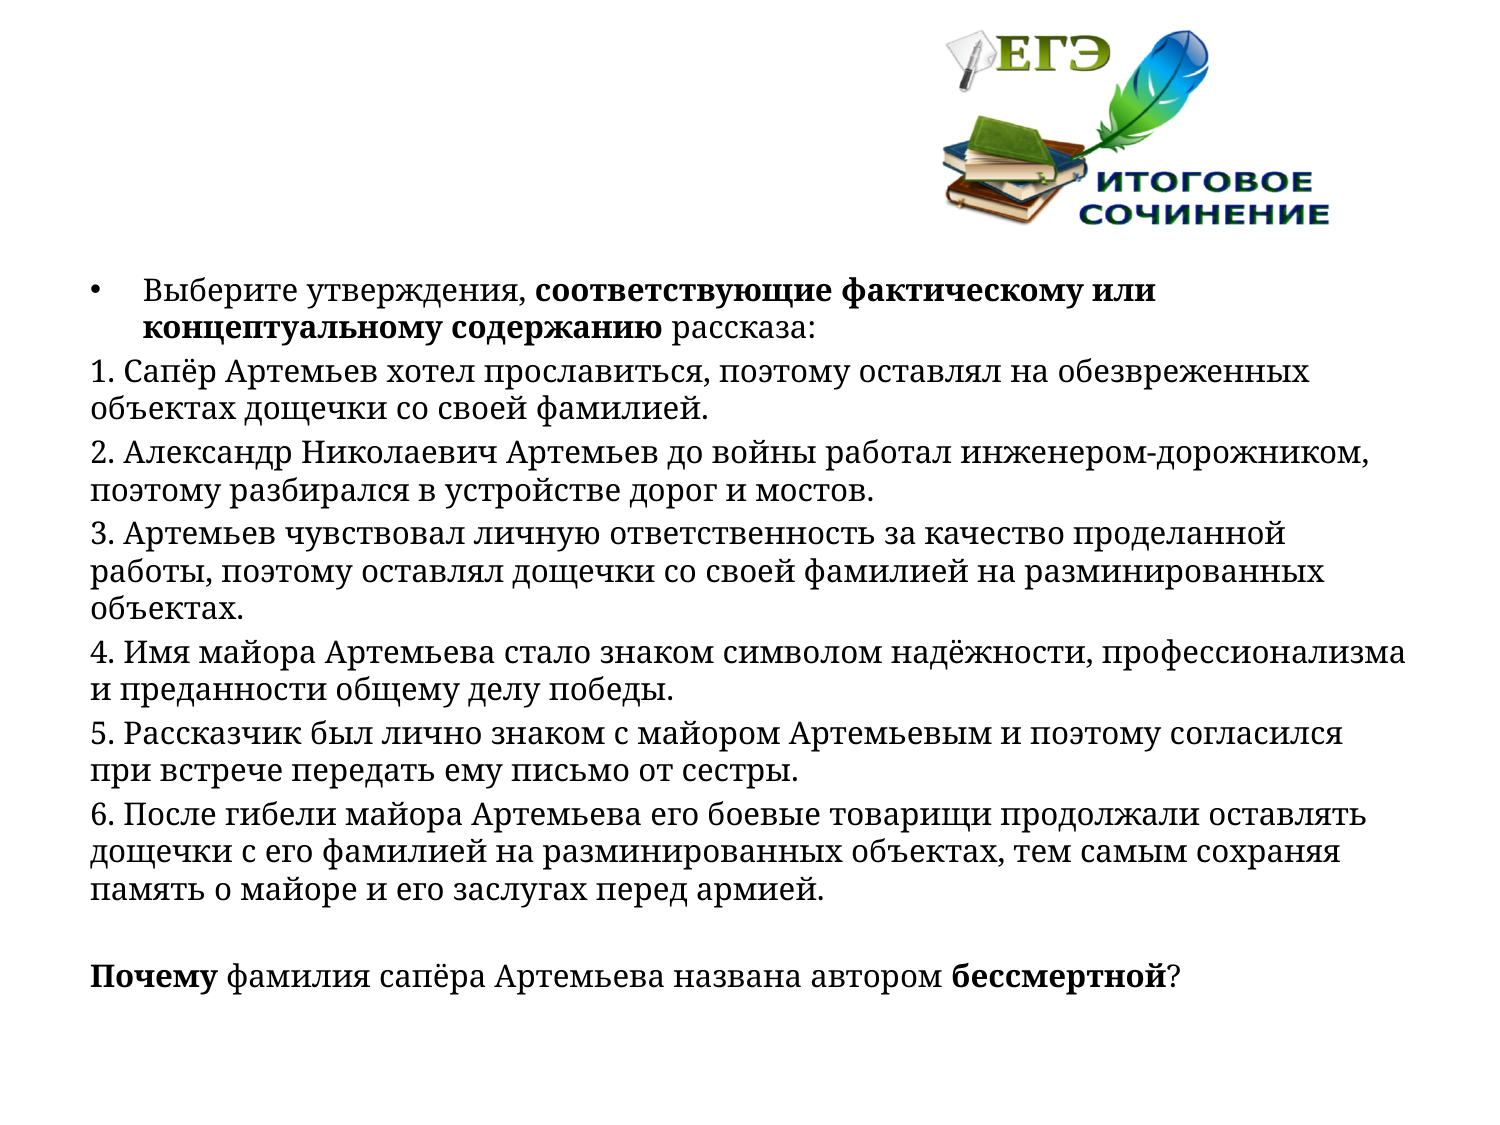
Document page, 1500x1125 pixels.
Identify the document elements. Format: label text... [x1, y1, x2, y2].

picture [879, 18, 1424, 244]
list Выберите утверждения, соответствующие фактическому или концептуальному содержанию рассказа: 1. Сапёр Артемьев хотел прославиться, поэтому оставлял на обезвреженных объектах дощечки со своей фамилией. 2. Александр Николаевич Артемьев до войны работал инженером-дорожником, поэтому разбирался в устройстве дорог и мостов. 3. Артемьев чувствовал личную ответственность за качество проделанной работы, поэтому оставлял дощечки со своей фамилией на разминированных объектах. 4. Имя майора Артемьева стало знаком символом надёжности, профессионализма и преданности общему делу победы. 5. Рассказчик был лично знаком с майором Артемьевым и поэтому согласился при встрече передать ему письмо от сестры. 6. После гибели майора Артемьева его боевые товарищи продолжали оставлять дощечки с его фамилией на разминированных объектах, тем самым сохраняя память о майоре и его заслугах перед армией. Почему фамилия сапёра Артемьева названа автором бессмертной? [75, 262, 1425, 1005]
